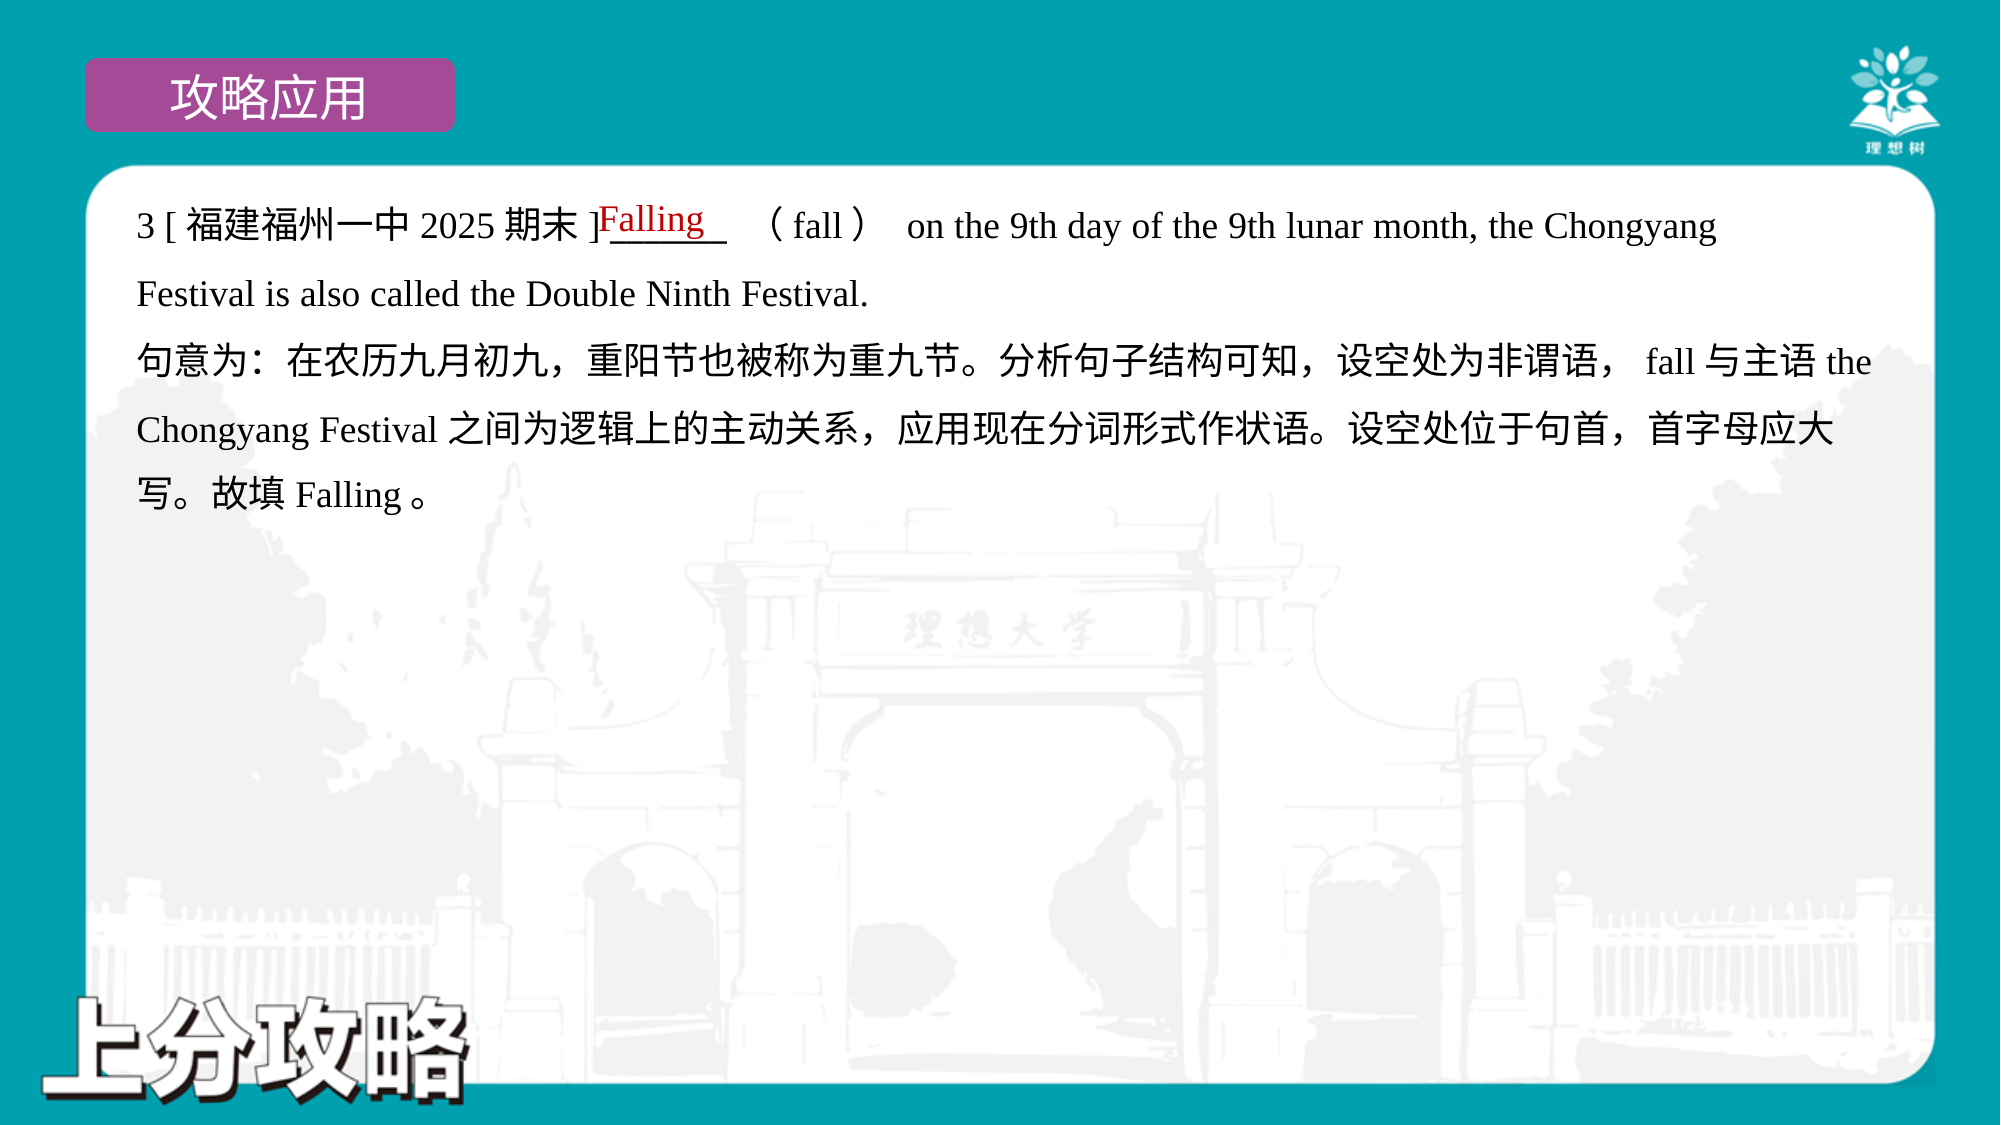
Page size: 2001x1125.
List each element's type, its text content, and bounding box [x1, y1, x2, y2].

text_box Falling [584, 169, 719, 232]
picture [0, 0, 2000, 1125]
text_box 句意为：在农历九月初九，重阳节也被称为重九节。分析句子结构可知，设空处为非谓语，fall与主语the Chongyang Festival之间为逻辑上的主动关系，应用现在分词形式作状语。设空处位于句首，首字母应大 写。故填Falling。 [136, 312, 1865, 508]
text_box 3 [福建福州一中2025期末] _______ （fall） on the 9th day of the 9th lunar month, the Chongyang Festival is also called the Double Ninth Festival. [136, 176, 1865, 304]
